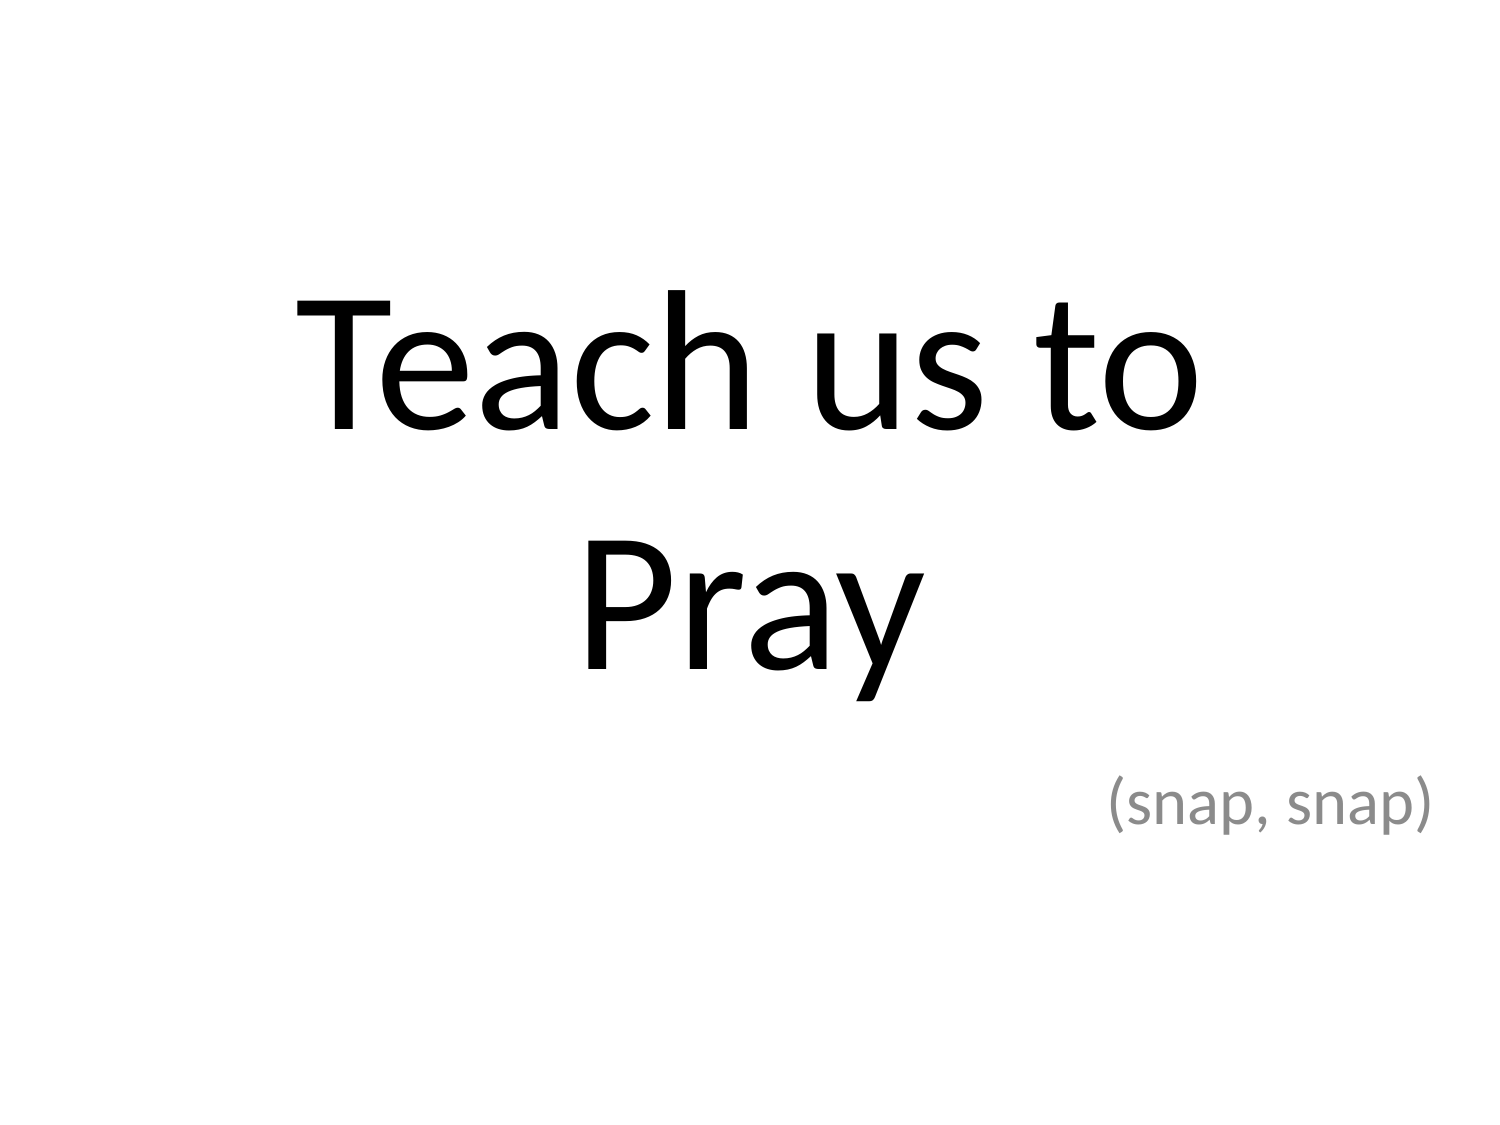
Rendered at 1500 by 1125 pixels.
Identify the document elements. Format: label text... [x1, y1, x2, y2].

title Teach us to Pray [112, 349, 1388, 591]
subtitle (snap, snap) [399, 750, 1450, 863]
